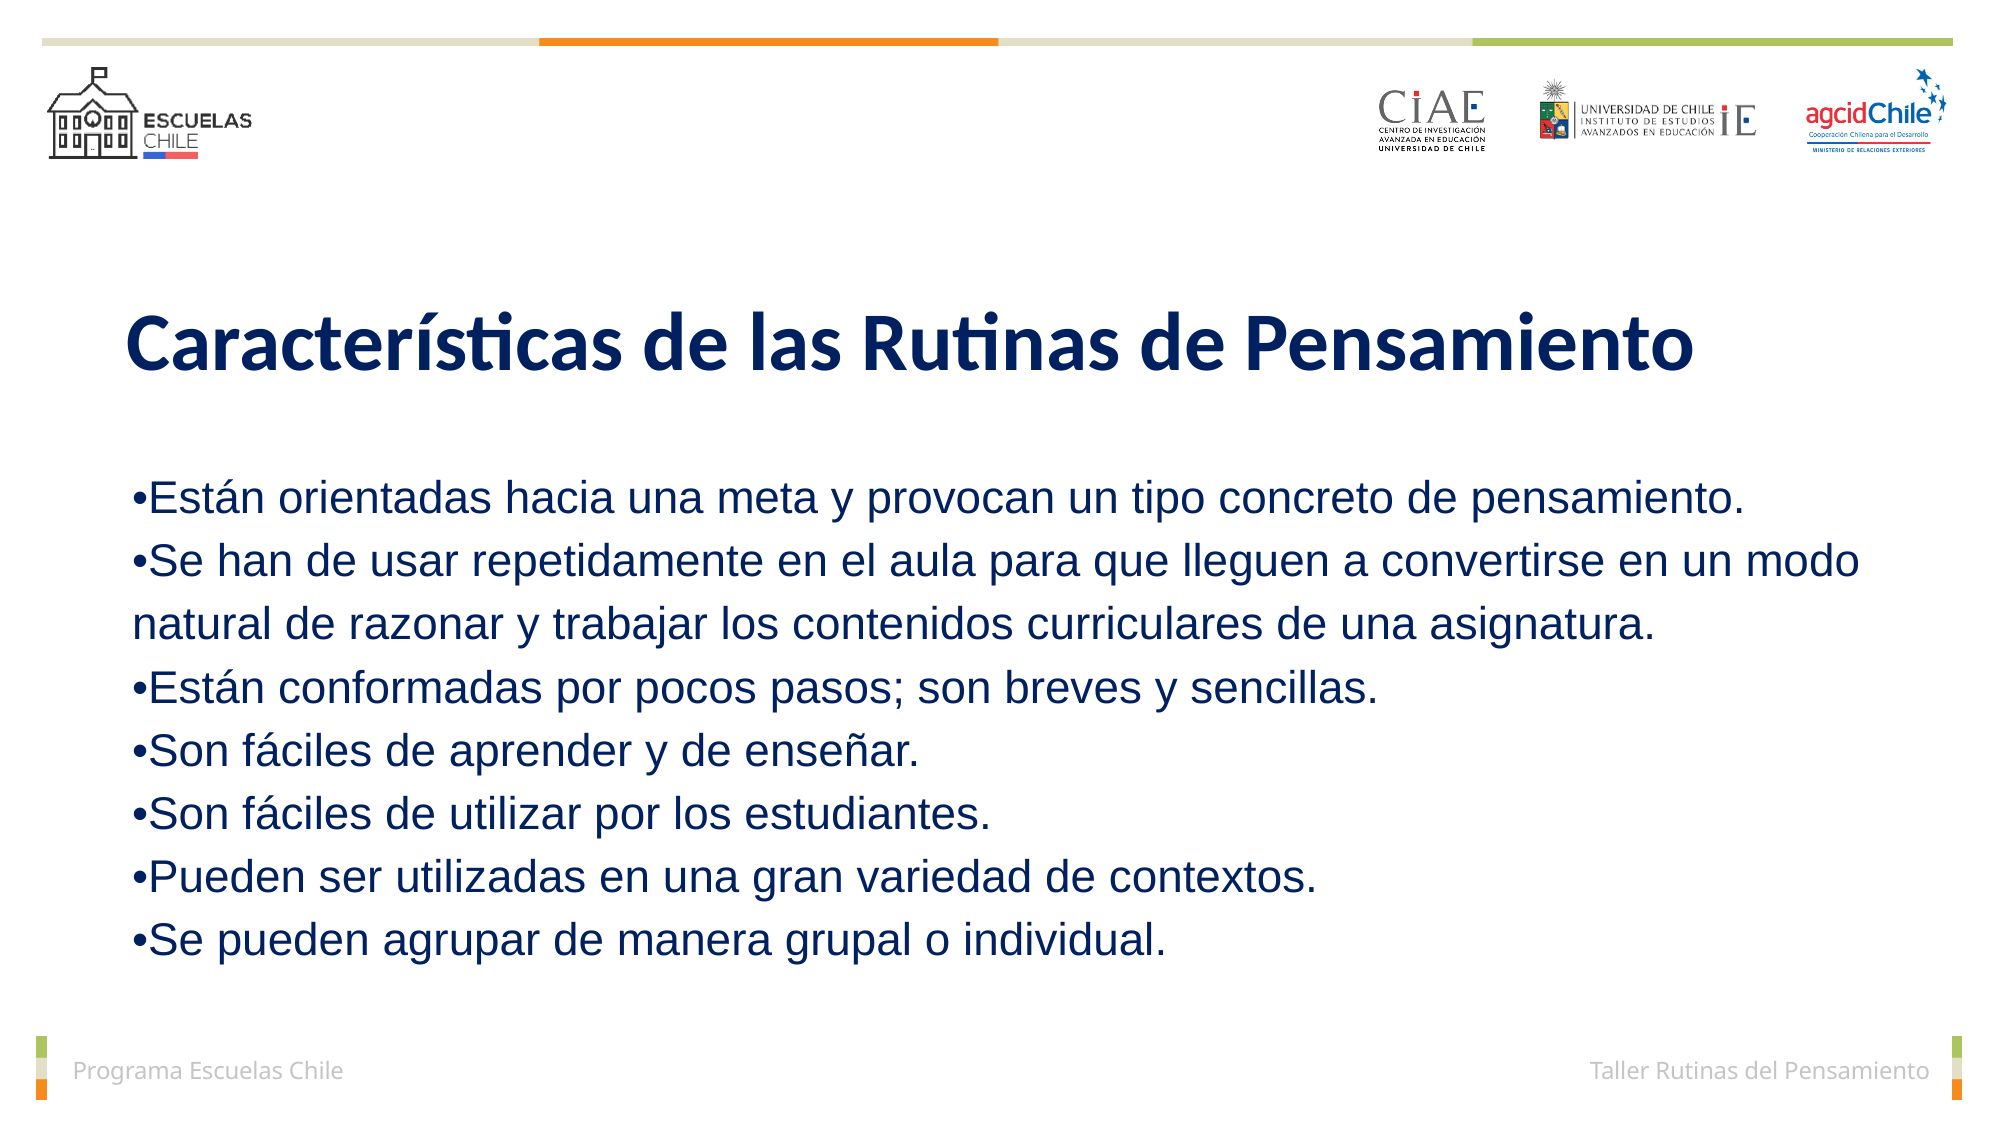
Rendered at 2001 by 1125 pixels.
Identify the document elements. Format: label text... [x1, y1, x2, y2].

text_box •Están orientadas hacia una meta y provocan un tipo concreto de pensamiento. •Se han de usar repetidamente en el aula para que lleguen a convertirse en un modo natural de razonar y trabajar los contenidos curriculares de una asignatura. •Están conformadas por pocos pasos; son breves y sencillas. •Son fáciles de aprender y de enseñar. •Son fáciles de utilizar por los estudiantes. •Pueden ser utilizadas en una gran variedad de contextos. •Se pueden agrupar de manera grupal o individual. [117, 444, 1937, 980]
picture [1952, 1036, 1962, 1100]
picture [1369, 65, 1950, 161]
picture [36, 1036, 47, 1100]
picture [42, 38, 1953, 46]
text_box Características de las Rutinas de Pensamiento [119, 279, 1903, 395]
picture [46, 67, 253, 159]
